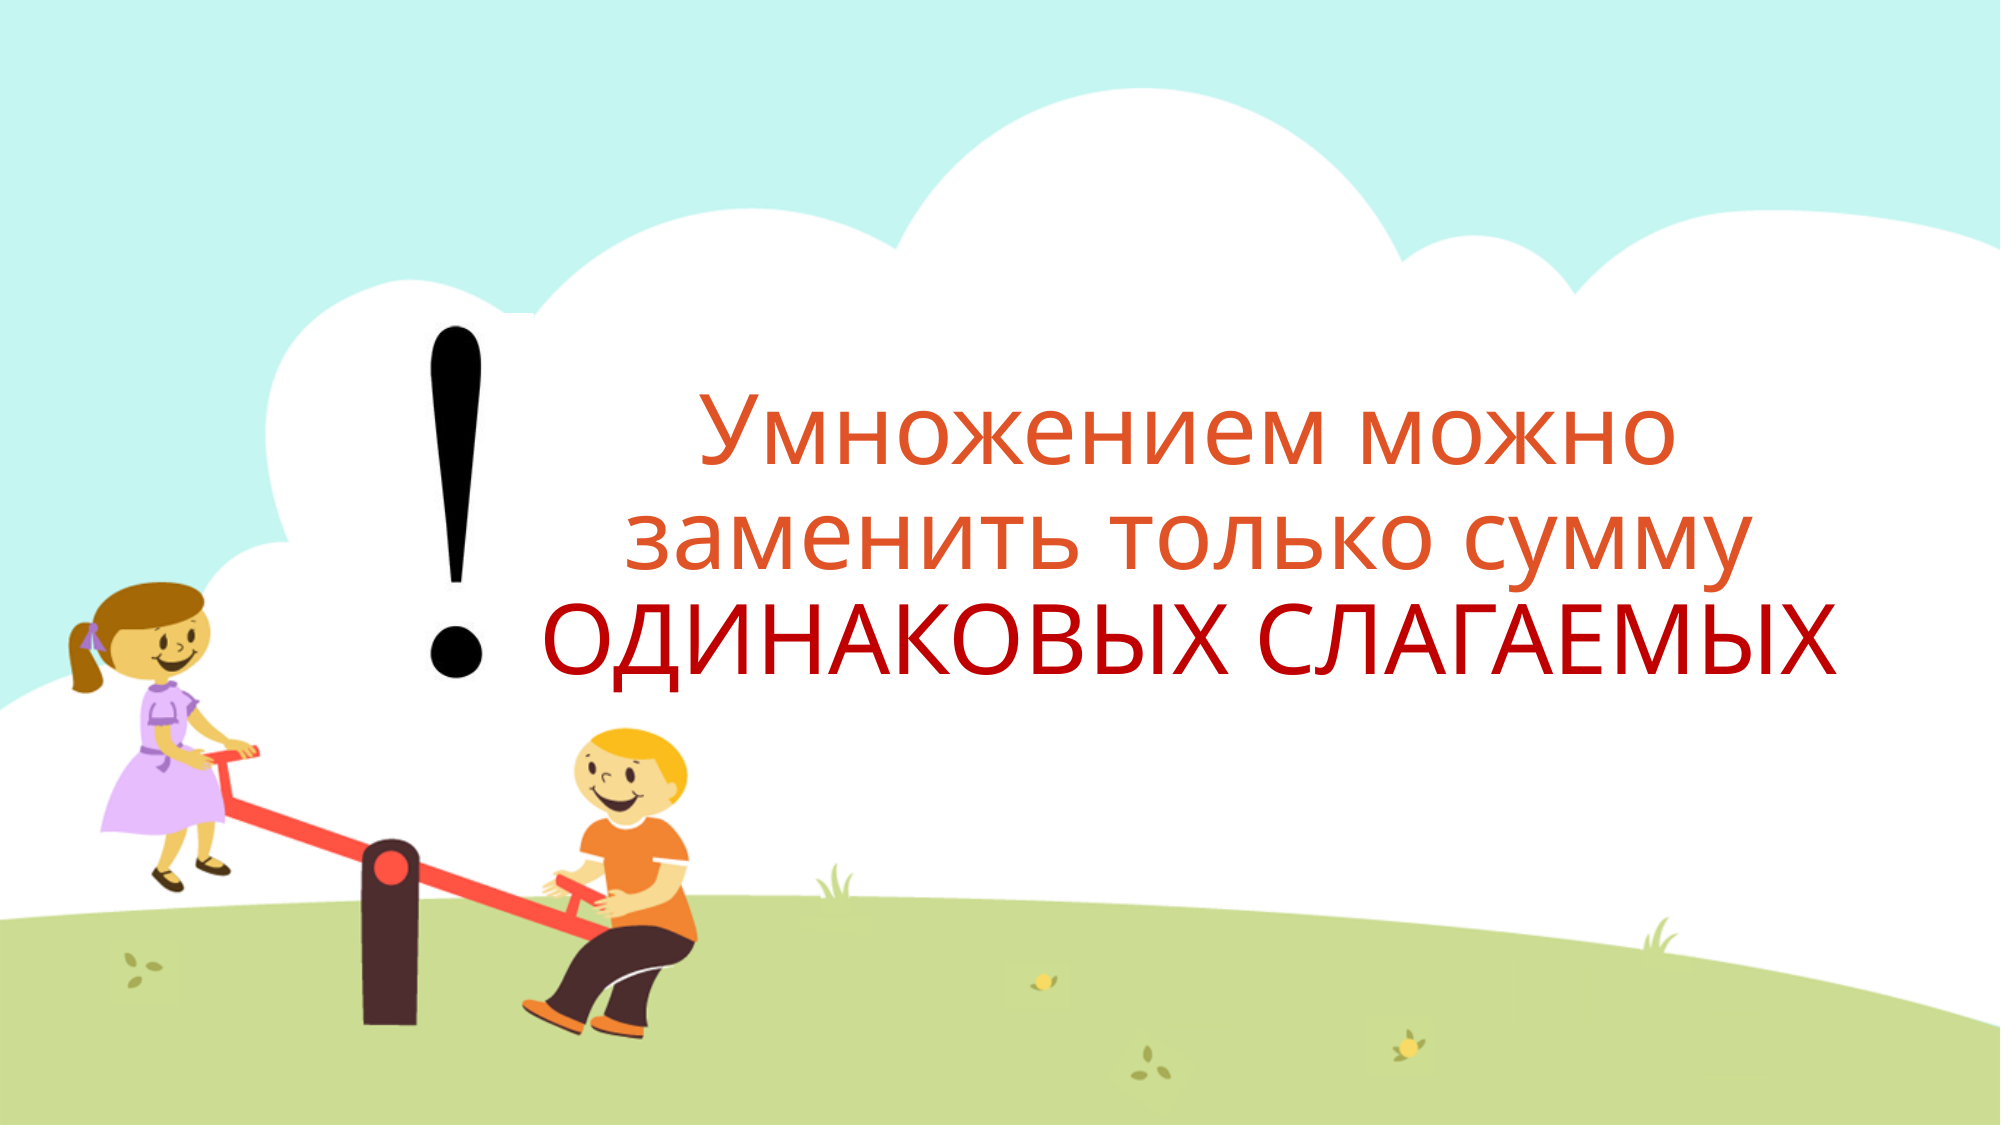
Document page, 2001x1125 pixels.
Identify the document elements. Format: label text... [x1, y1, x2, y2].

title Умножением можно заменить только сумму ОДИНАКОВЫХ СЛАГАЕМЫХ [520, 295, 1858, 704]
picture [0, 0, 2001, 1125]
